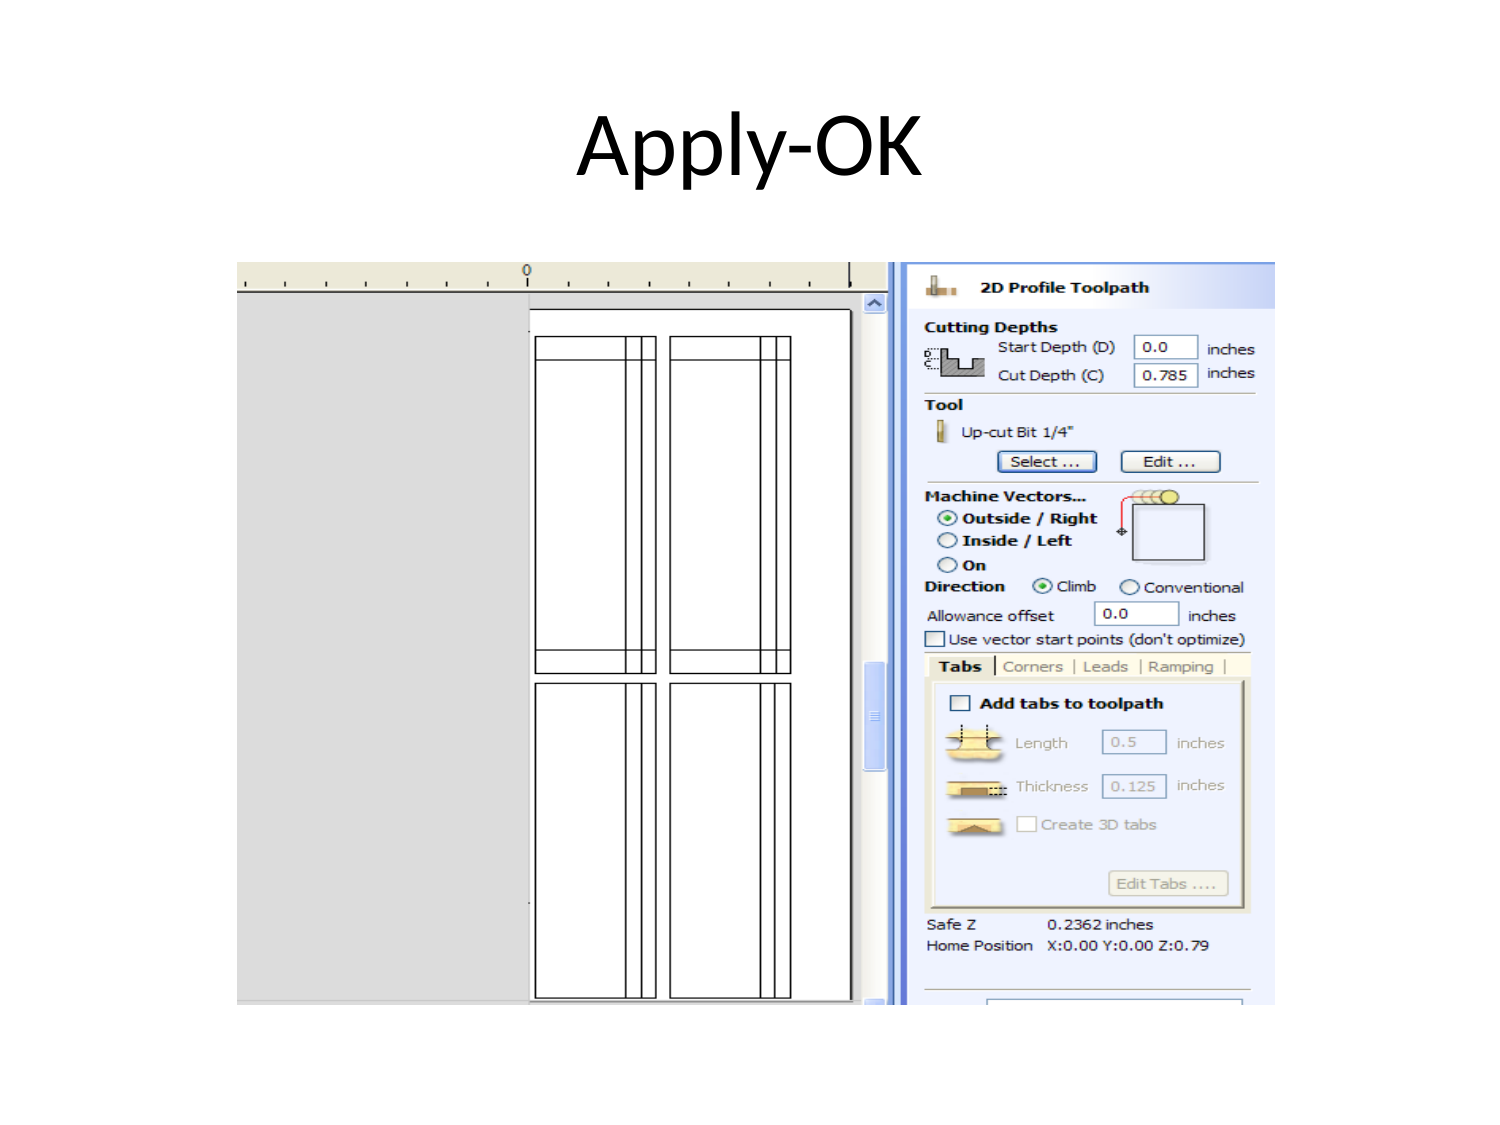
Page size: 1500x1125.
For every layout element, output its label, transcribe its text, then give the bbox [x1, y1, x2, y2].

title Apply-OK [75, 45, 1425, 233]
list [237, 262, 1276, 1006]
